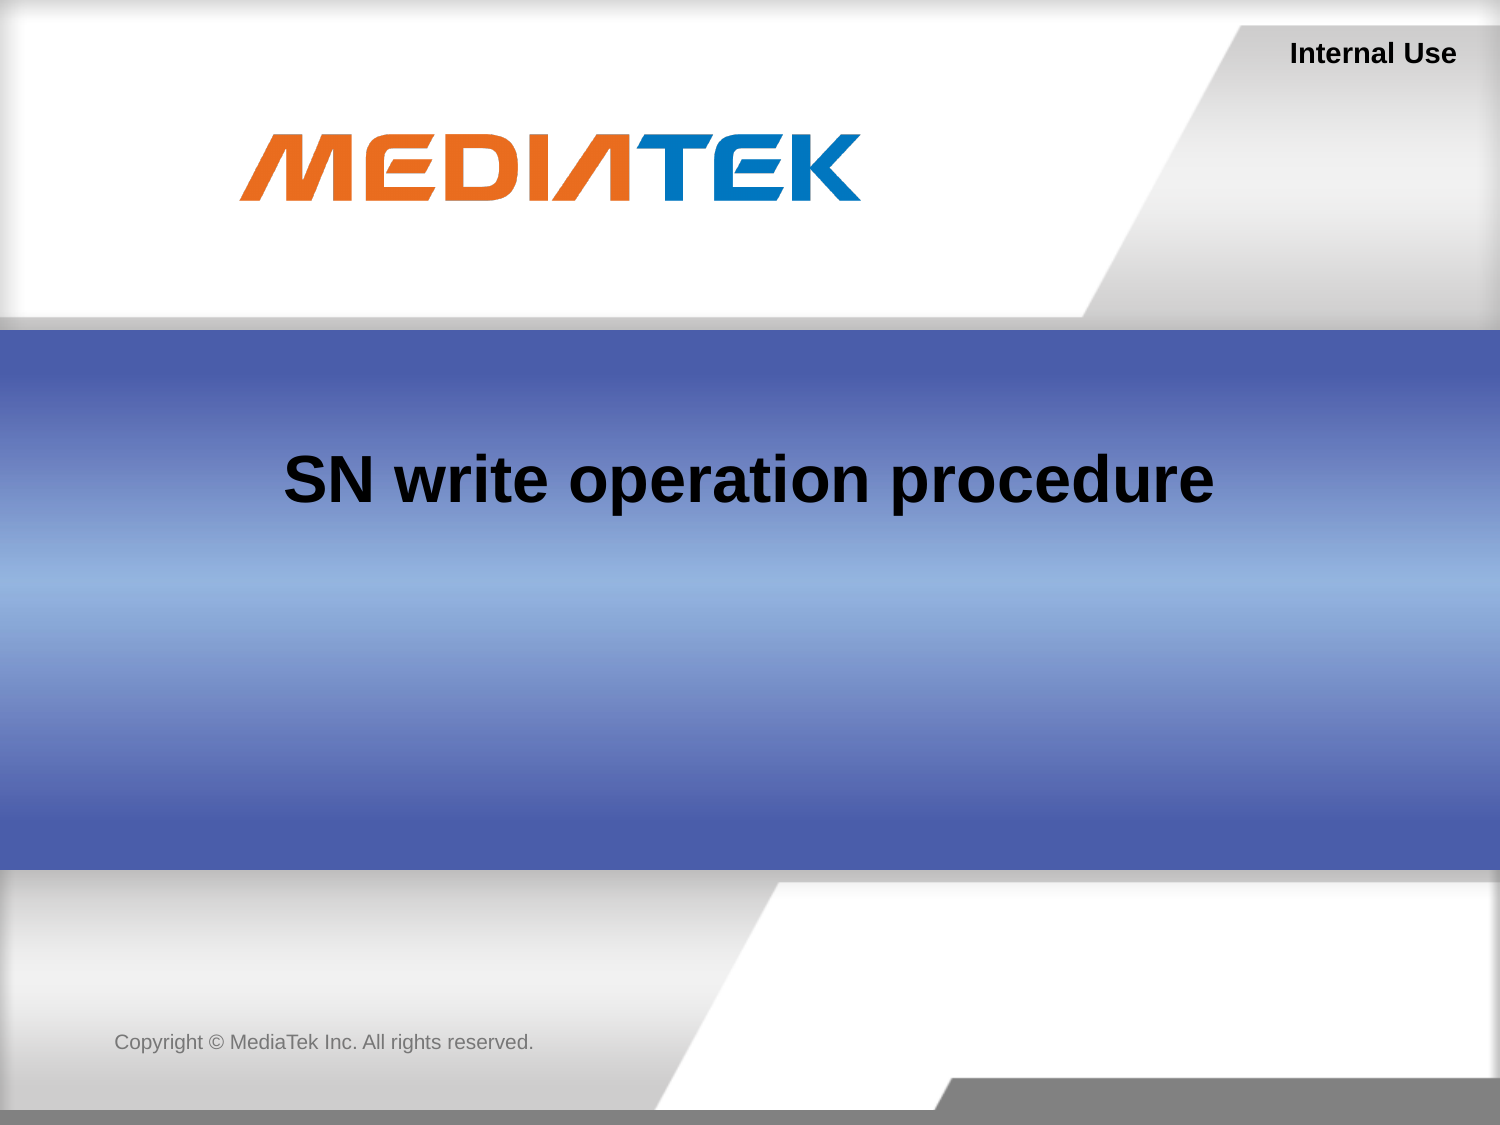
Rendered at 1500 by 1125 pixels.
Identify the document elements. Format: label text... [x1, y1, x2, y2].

picture [0, 0, 1500, 1125]
title SN write operation procedure [50, 396, 1450, 634]
